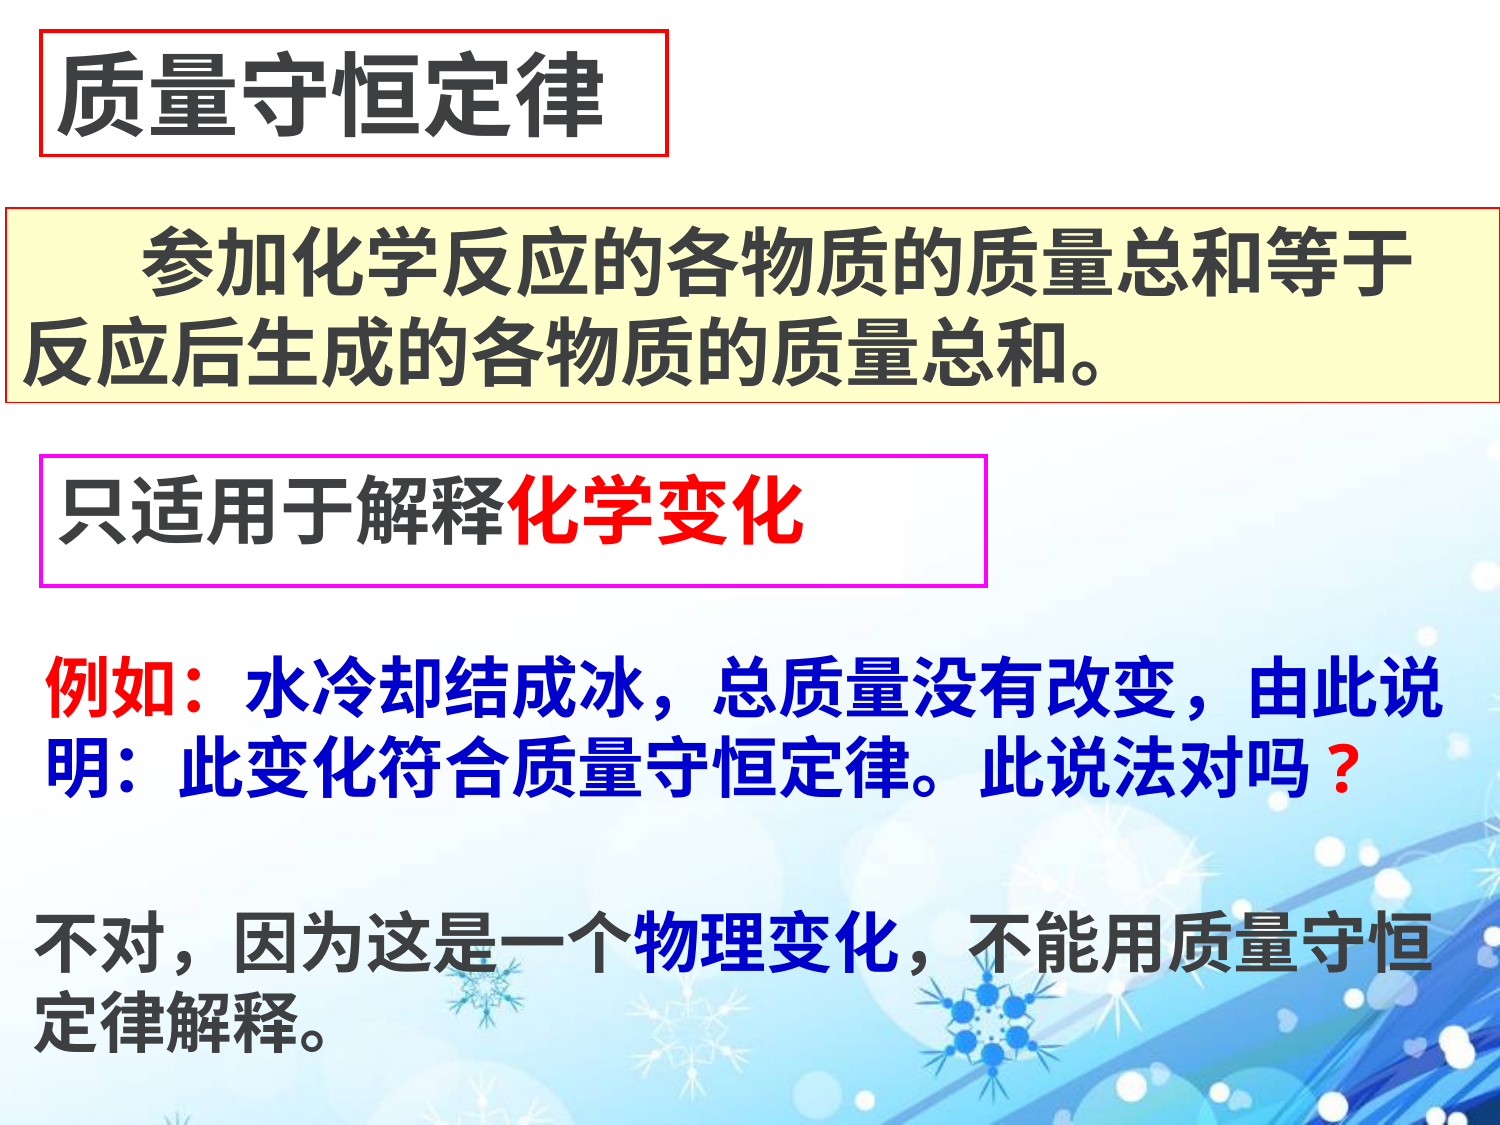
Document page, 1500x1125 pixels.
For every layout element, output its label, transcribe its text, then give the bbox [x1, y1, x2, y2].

text_box 不对，因为这是一个物理变化，不能用质量守恒 定律解释。 [17, 893, 1489, 1068]
text_box 例如：水冷却结成冰，总质量没有改变，由此说明：此变化符合质量守恒定律。此说法对吗? [29, 638, 1477, 813]
text_box 只适用于解释化学变化 [41, 456, 987, 587]
picture [0, 13, 1500, 1125]
text_box 质量守恒定律 [41, 30, 668, 156]
text_box 参加化学反应的各物质的质量总和等于反应后生成的各物质的质量总和。 [5, 207, 1500, 403]
